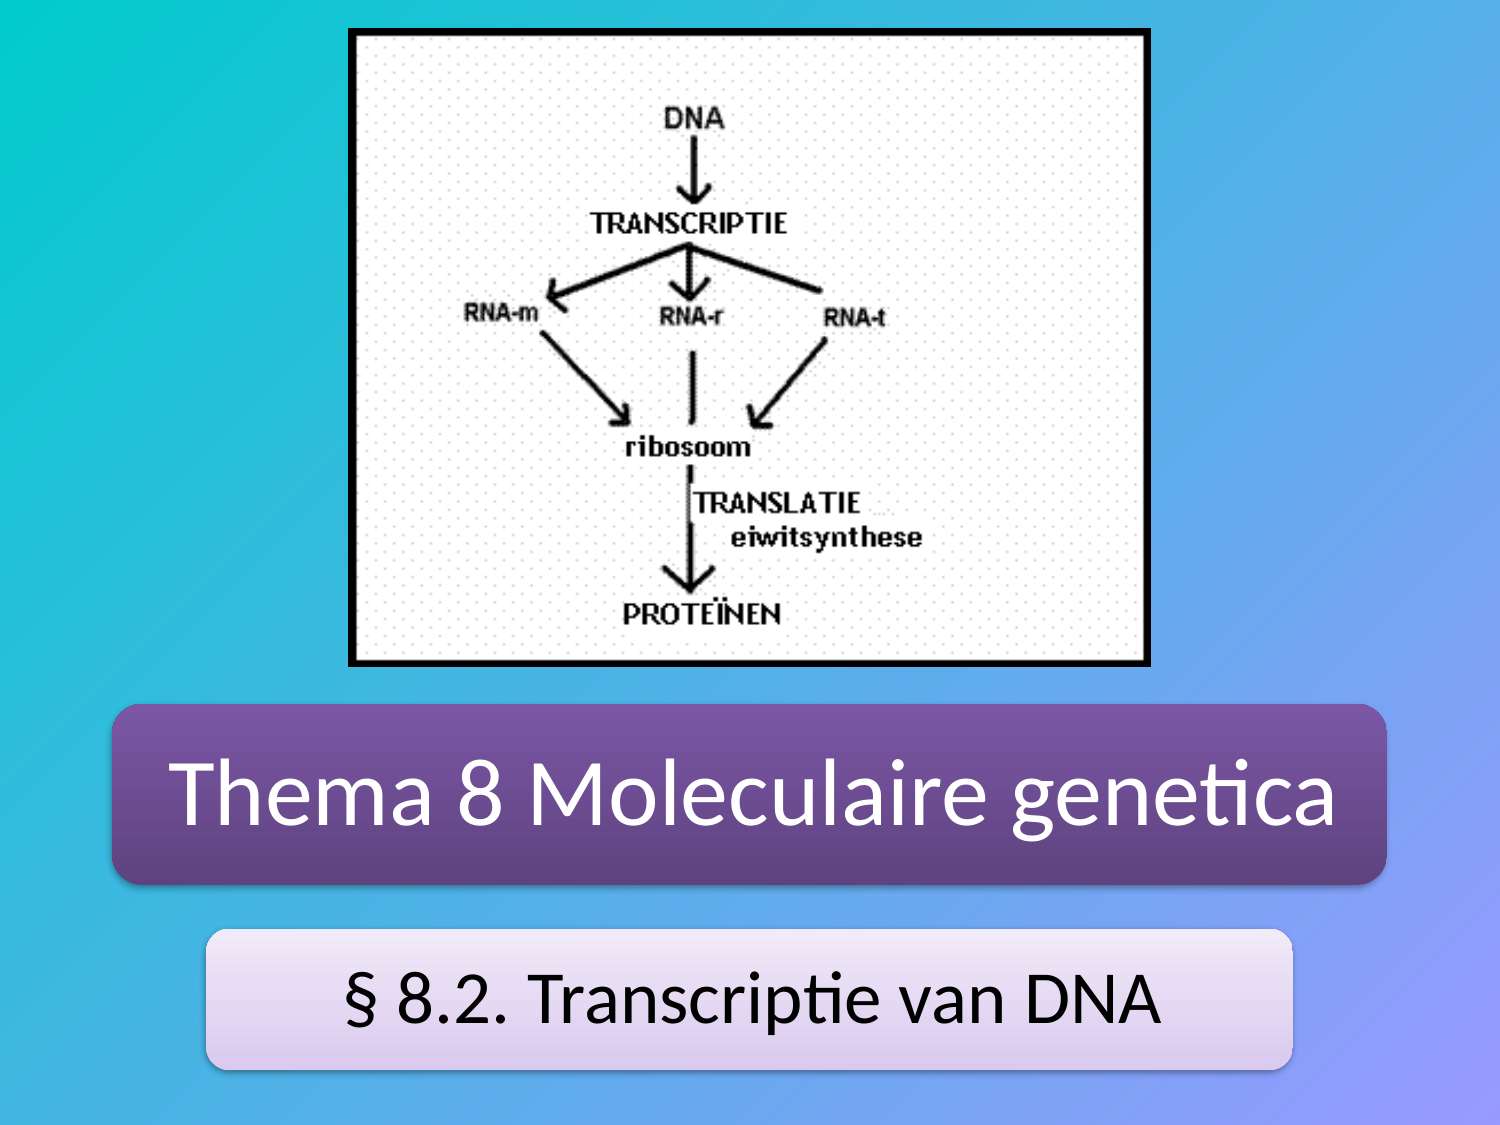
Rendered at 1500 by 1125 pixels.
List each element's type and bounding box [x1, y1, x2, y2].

text_box [205, 928, 1294, 1071]
text_box [111, 673, 1388, 916]
picture [348, 28, 1151, 667]
